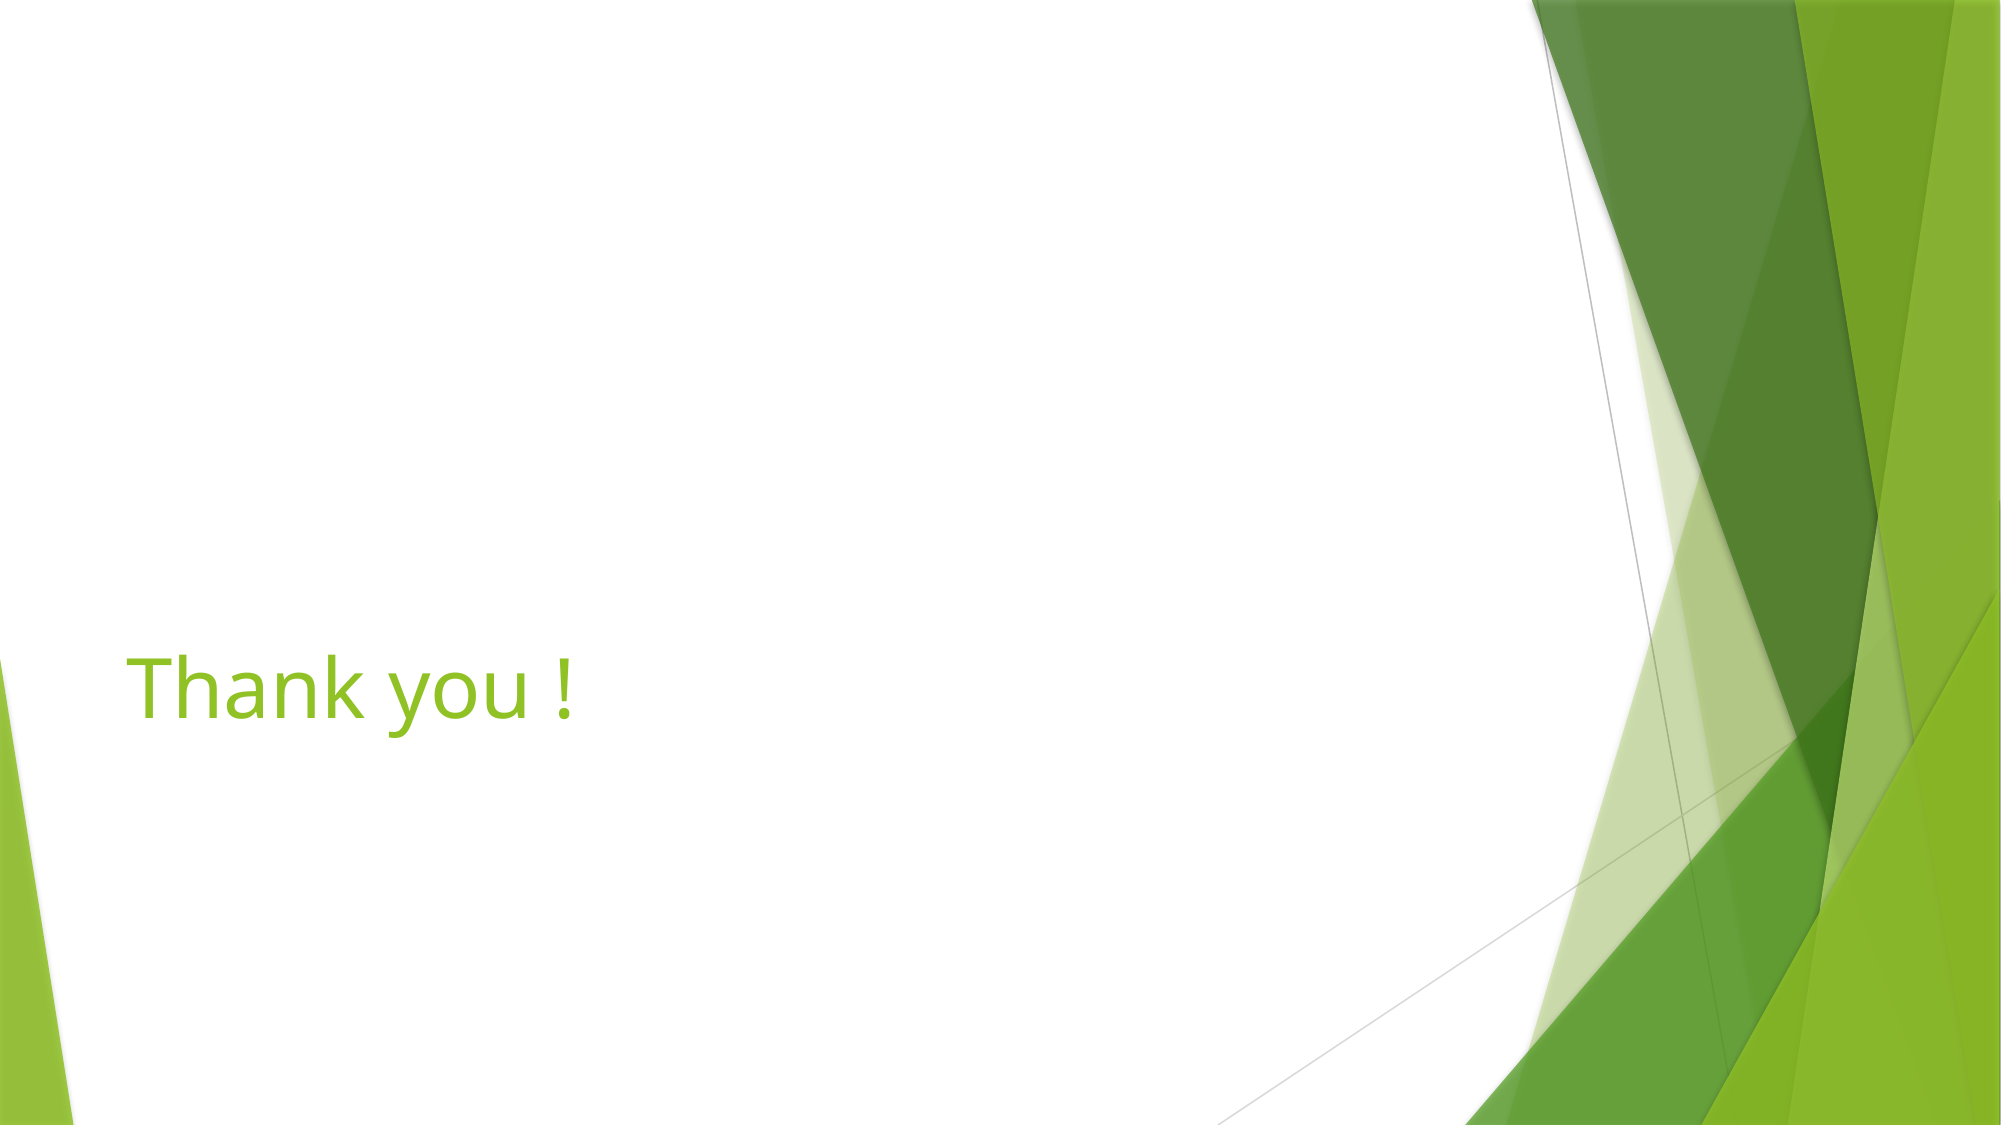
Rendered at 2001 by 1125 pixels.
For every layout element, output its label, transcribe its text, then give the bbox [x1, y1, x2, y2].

title Thank you ! [111, 443, 1522, 743]
